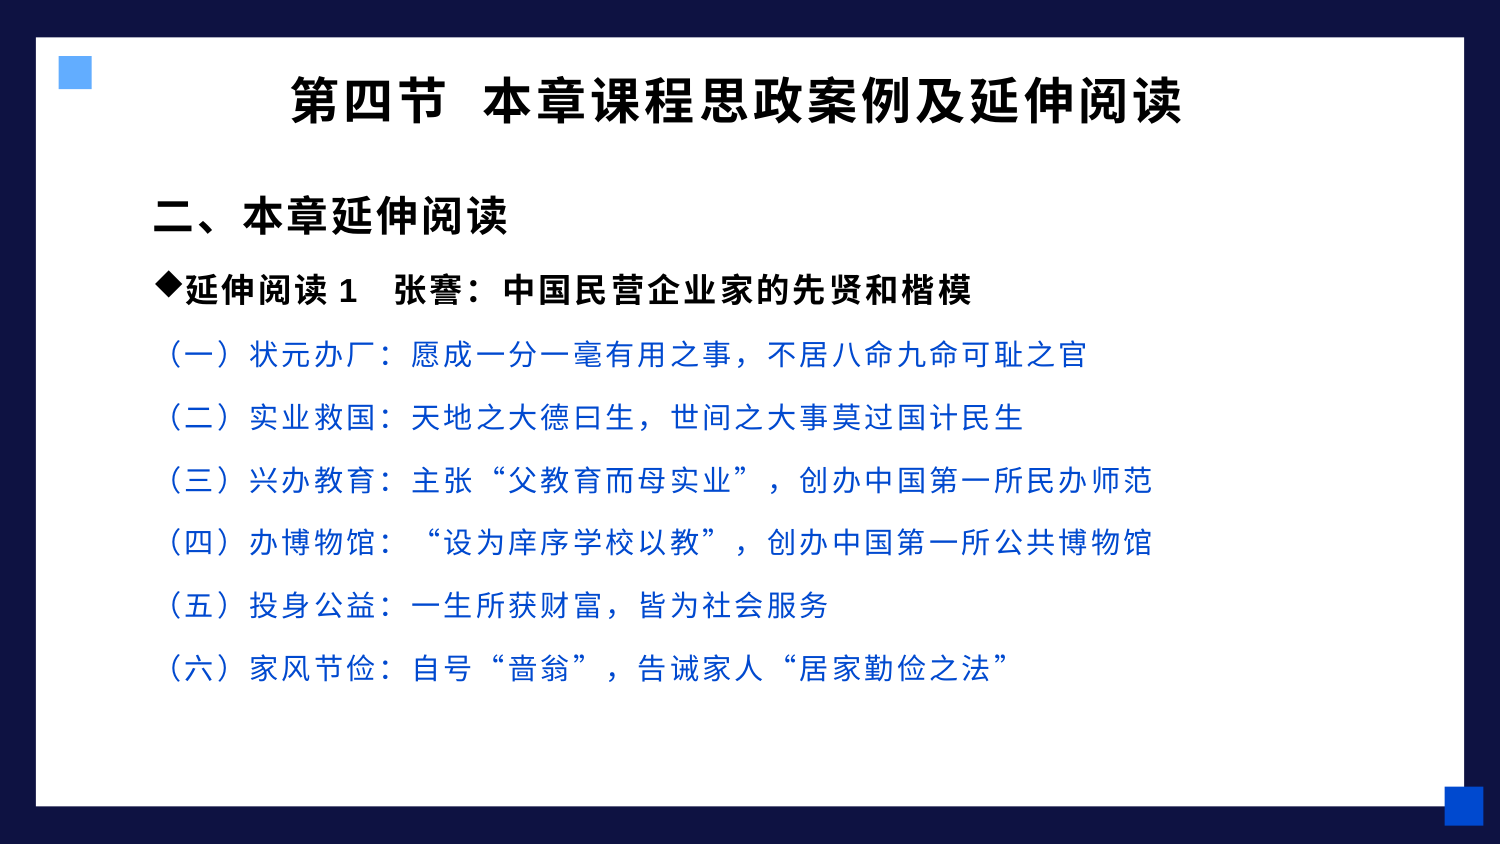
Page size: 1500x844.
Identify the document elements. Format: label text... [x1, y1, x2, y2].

list 二、本章延伸阅读 延伸阅读1 张謇：中国民营企业家的先贤和楷模 （一）状元办厂：愿成一分一毫有用之事，不居八命九命可耻之官 （二）实业救国：天地之大德曰生，世间之大事莫过国计民生 （三）兴办教育：主张“父教育而母实业”，创办中国第一所民办师范 （四）办博物馆：“设为庠序学校以教”，创办中国第一所公共博物馆 （五）投身公益：一生所获财富，皆为社会服务 （六）家风节俭：自号“啬翁”，告诫家人“居家勤俭之法” [135, 179, 1353, 605]
title 第四节 本章课程思政案例及延伸阅读 [141, 48, 1327, 139]
